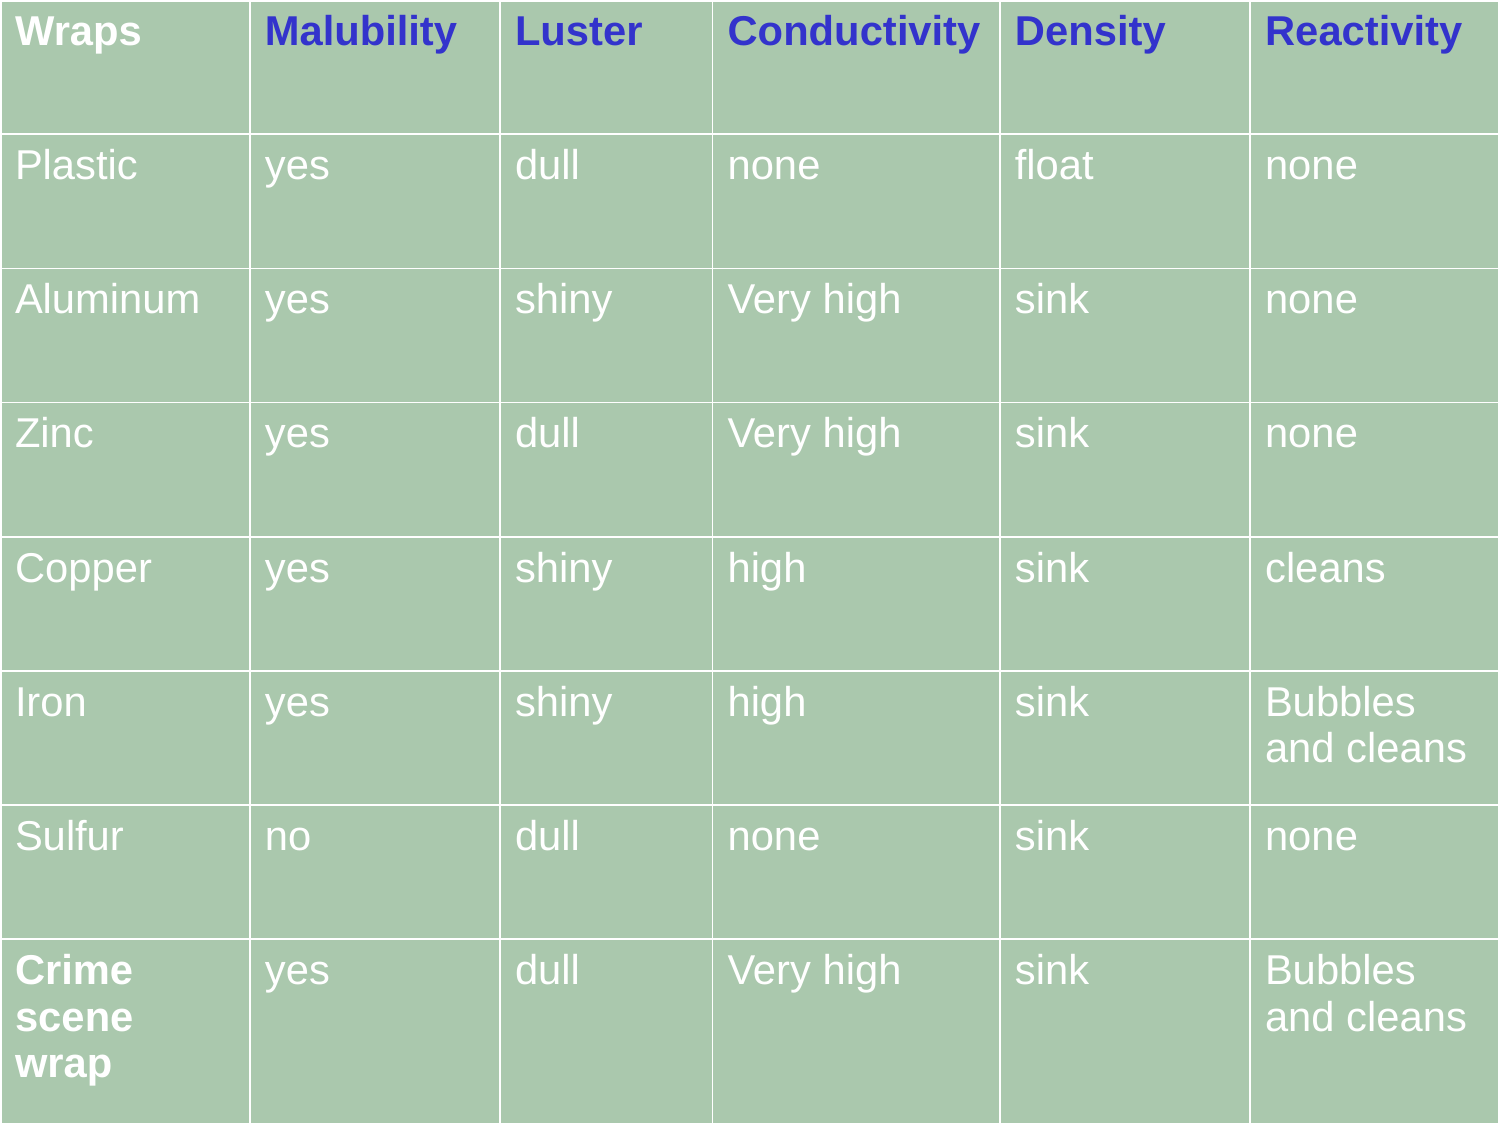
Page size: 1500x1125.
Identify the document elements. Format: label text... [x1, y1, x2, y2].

table_cell sink [1001, 806, 1249, 938]
table_cell dull [501, 135, 712, 268]
table_cell yes [251, 269, 499, 402]
table_cell sink [1001, 538, 1249, 670]
table_cell Very high [713, 940, 999, 1123]
table_header Density [1001, 2, 1249, 133]
table_cell yes [251, 403, 499, 536]
table_cell float [1001, 135, 1249, 268]
table_cell yes [251, 538, 499, 670]
table_cell Sulfur [2, 806, 249, 938]
table_cell high [713, 672, 999, 804]
table_cell shiny [501, 269, 712, 402]
table_cell dull [501, 940, 712, 1123]
table_header Malubility [251, 2, 499, 133]
table_header Wraps [2, 2, 249, 133]
table_cell none [713, 135, 999, 268]
table_cell none [1251, 806, 1498, 938]
table_cell Very high [713, 403, 999, 536]
table_cell sink [1001, 269, 1249, 402]
table_cell sink [1001, 672, 1249, 804]
table_cell Plastic [2, 135, 249, 268]
table_cell Very high [713, 269, 999, 402]
table_cell dull [501, 806, 712, 938]
table_cell yes [251, 672, 499, 804]
table_cell none [1251, 269, 1498, 402]
table_cell cleans [1251, 538, 1498, 670]
table_cell high [713, 538, 999, 670]
table_cell Crime scene wrap [2, 940, 249, 1123]
table_header Conductivity [713, 2, 999, 133]
table_cell yes [251, 135, 499, 268]
table_cell shiny [501, 672, 712, 804]
table_cell Aluminum [2, 269, 249, 402]
table_cell no [251, 806, 499, 938]
table_cell dull [501, 403, 712, 536]
table_cell Iron [2, 672, 249, 804]
table_cell Bubbles and cleans [1251, 940, 1498, 1123]
table_header Reactivity [1251, 2, 1498, 133]
table_cell sink [1001, 403, 1249, 536]
table_cell sink [1001, 940, 1249, 1123]
table_header Luster [501, 2, 712, 133]
table_cell shiny [501, 538, 712, 670]
table_cell none [1251, 403, 1498, 536]
table_cell none [1251, 135, 1498, 268]
table_cell Bubbles and cleans [1251, 672, 1498, 804]
table_cell Copper [2, 538, 249, 670]
table_cell yes [251, 940, 499, 1123]
table_cell none [713, 806, 999, 938]
table_cell Zinc [2, 403, 249, 536]
